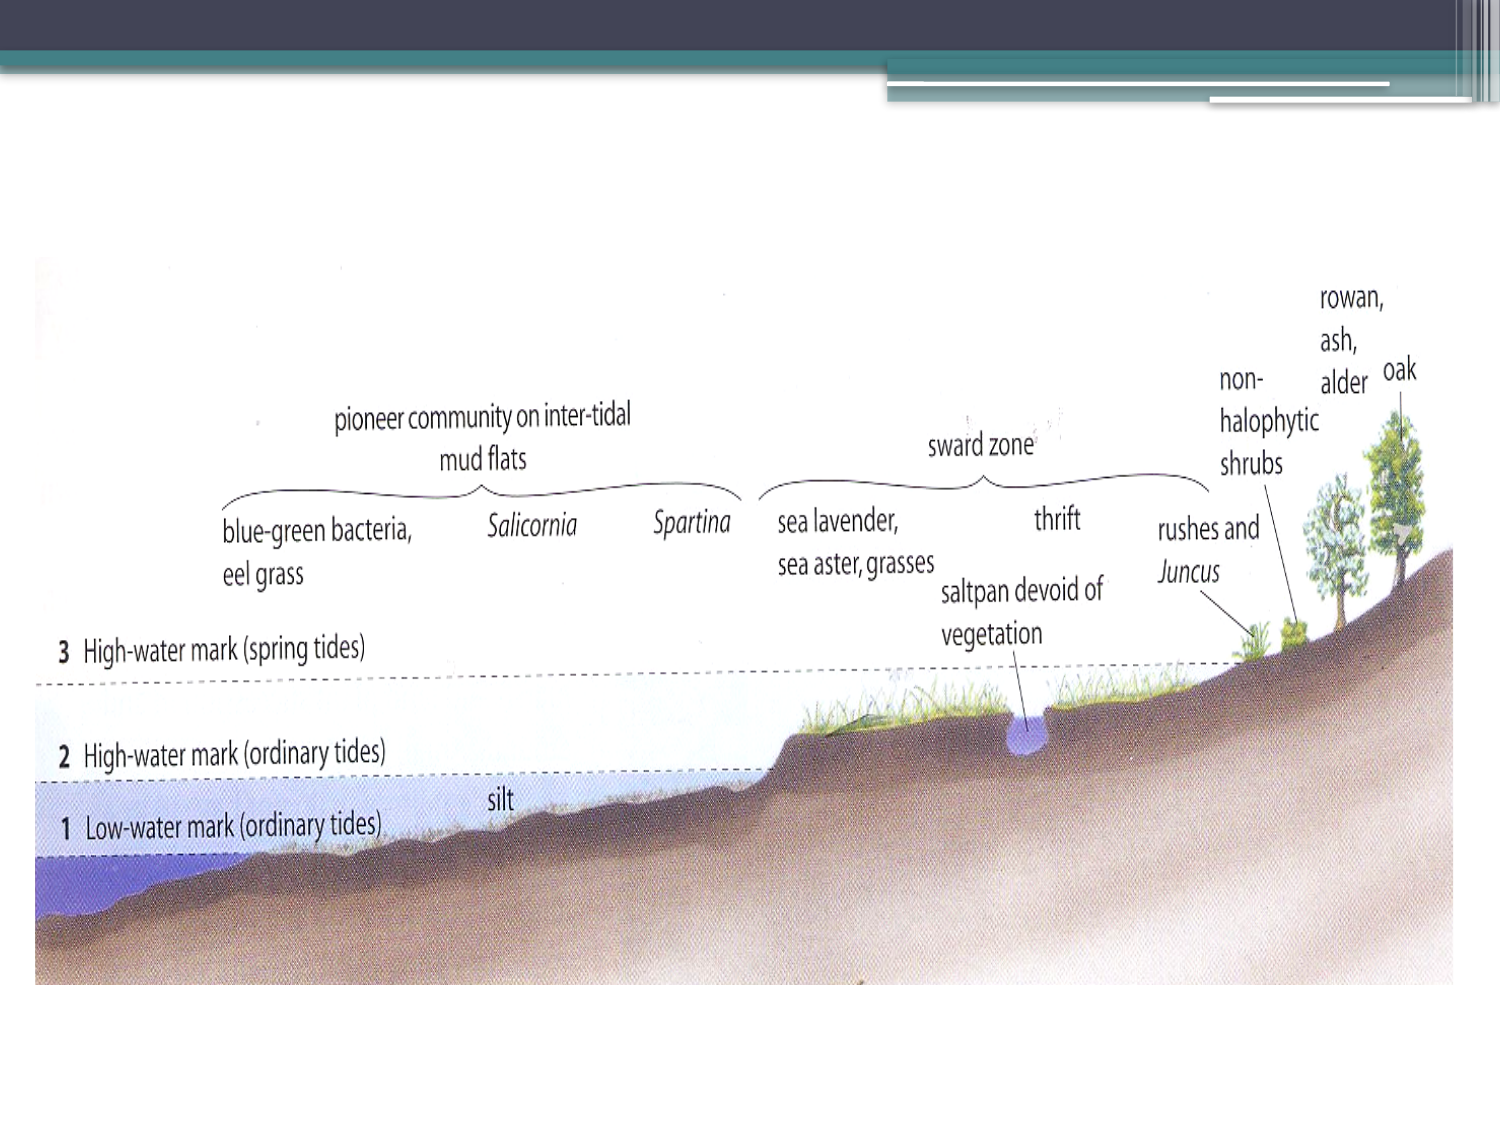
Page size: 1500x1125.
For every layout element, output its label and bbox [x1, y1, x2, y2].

picture [34, 257, 1454, 985]
